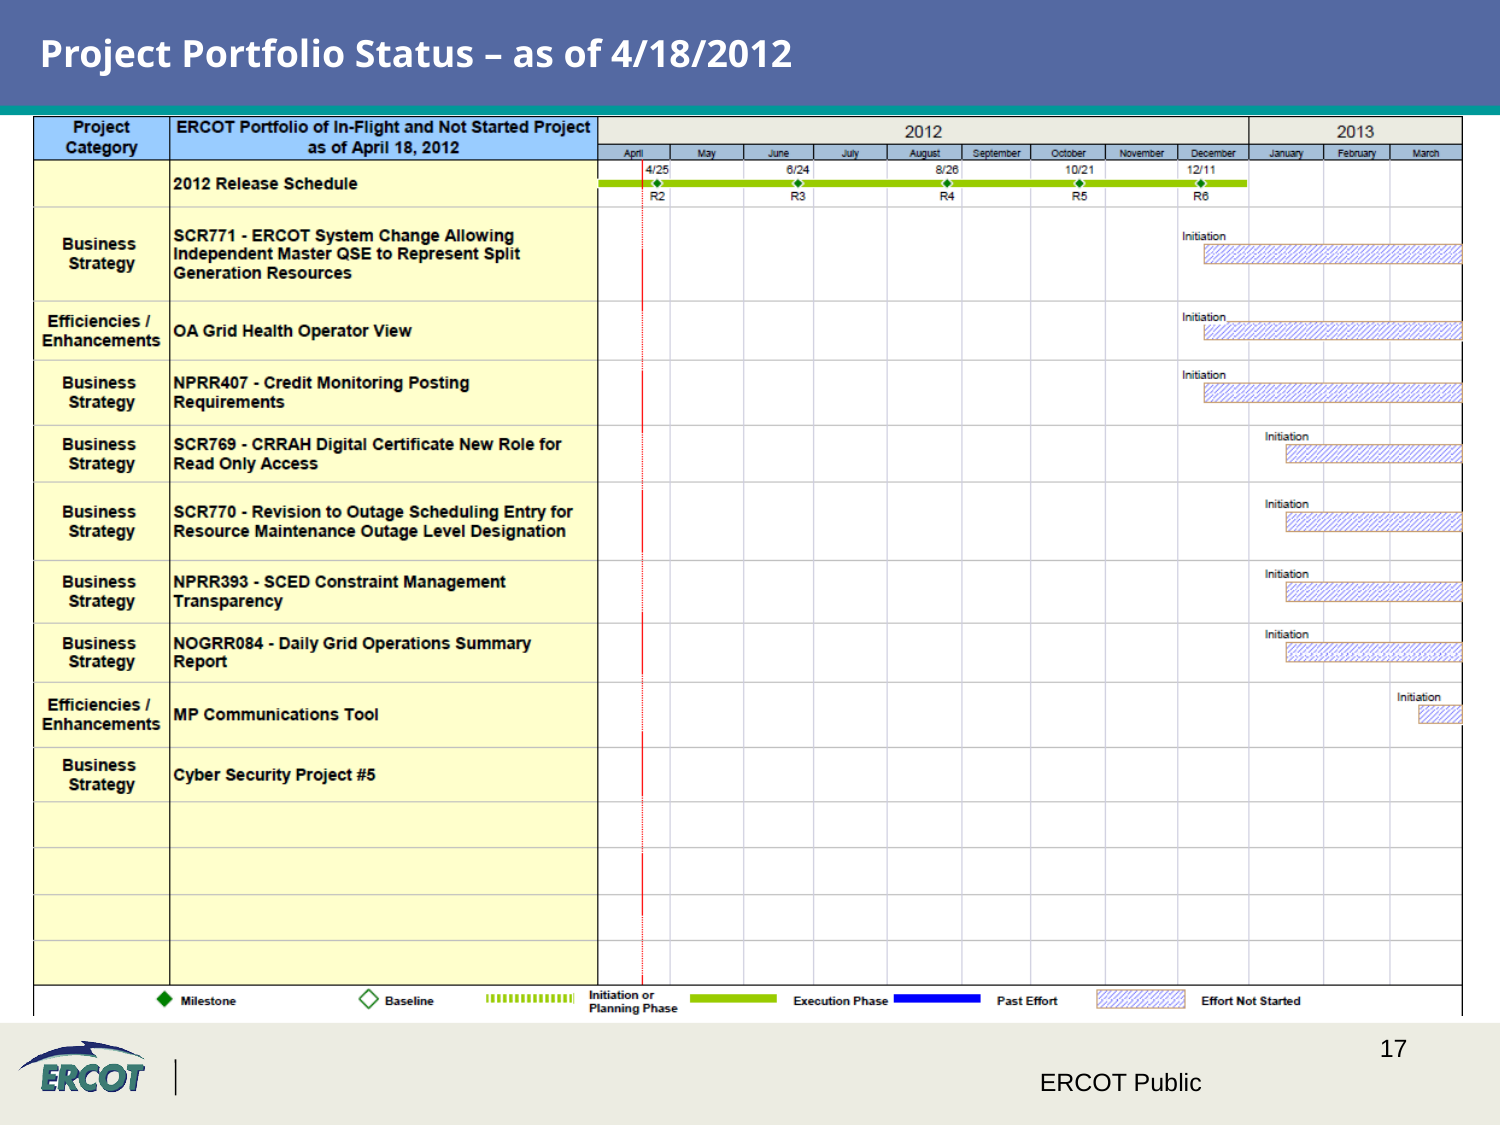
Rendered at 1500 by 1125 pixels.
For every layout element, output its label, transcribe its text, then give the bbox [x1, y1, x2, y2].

footer ERCOT Public [1025, 1059, 1438, 1125]
picture [10, 1031, 151, 1111]
text_box [24, 22, 1450, 85]
text_box Project Portfolio Status – as of 4/18/2012 [24, 30, 1163, 106]
picture [33, 116, 1463, 1016]
